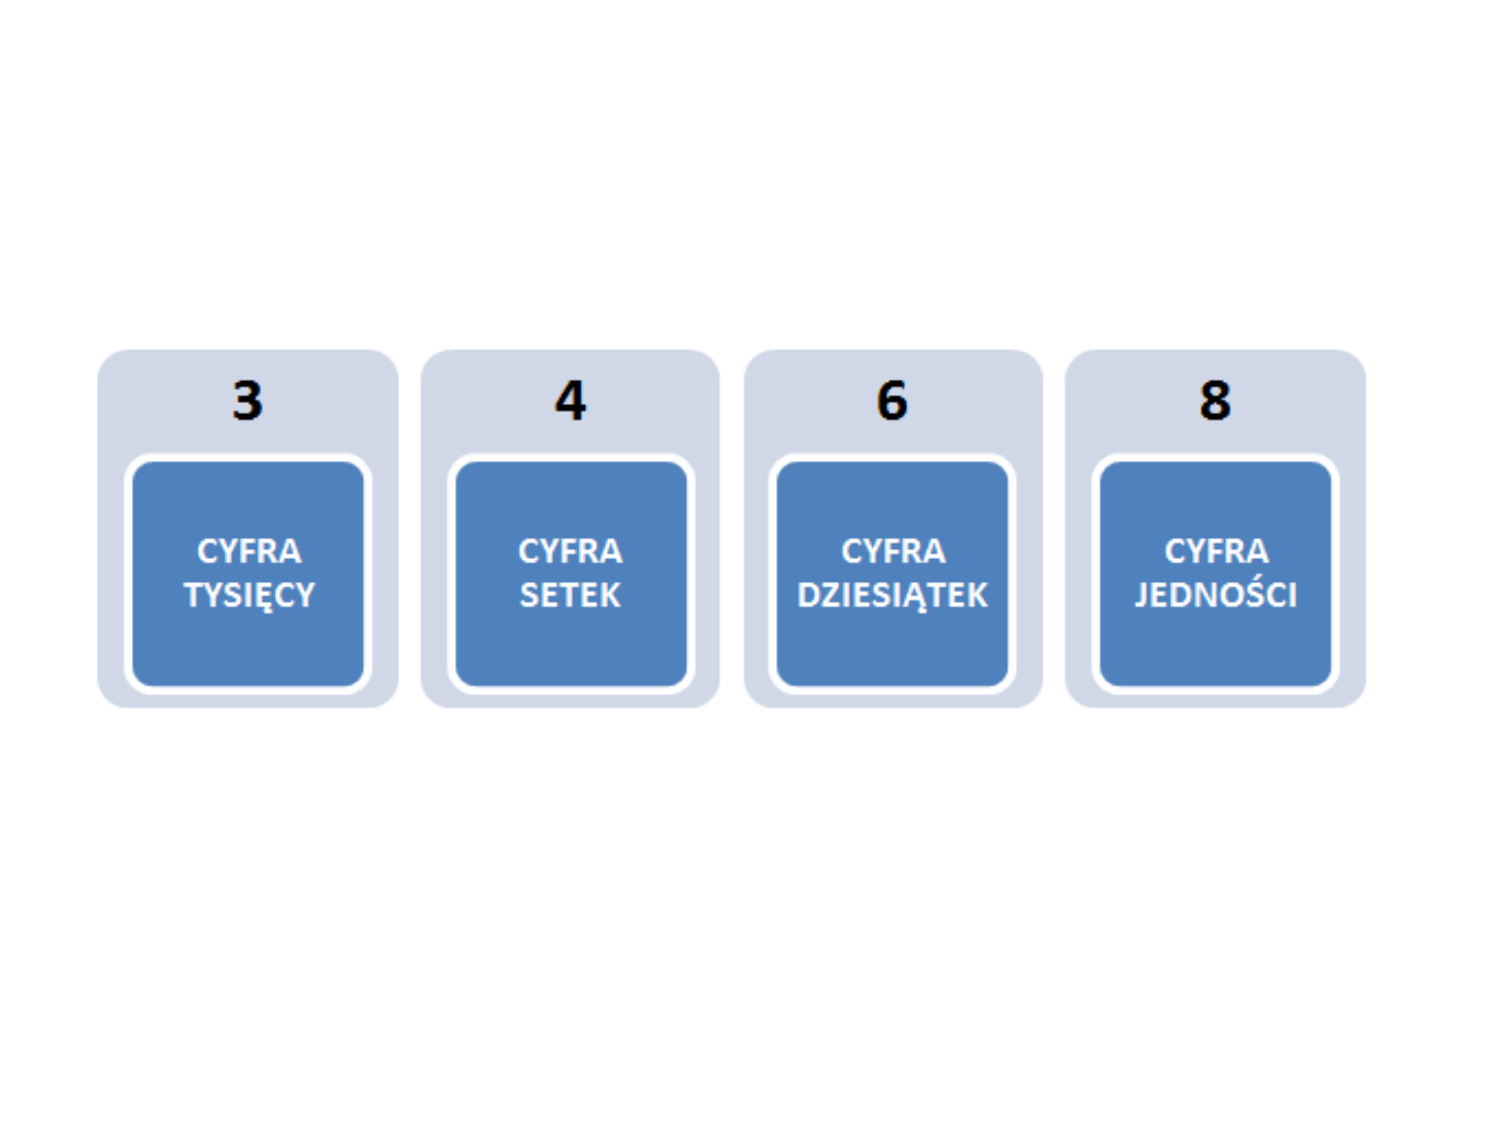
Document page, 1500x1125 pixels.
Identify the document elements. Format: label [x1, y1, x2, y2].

picture [76, 326, 1391, 749]
